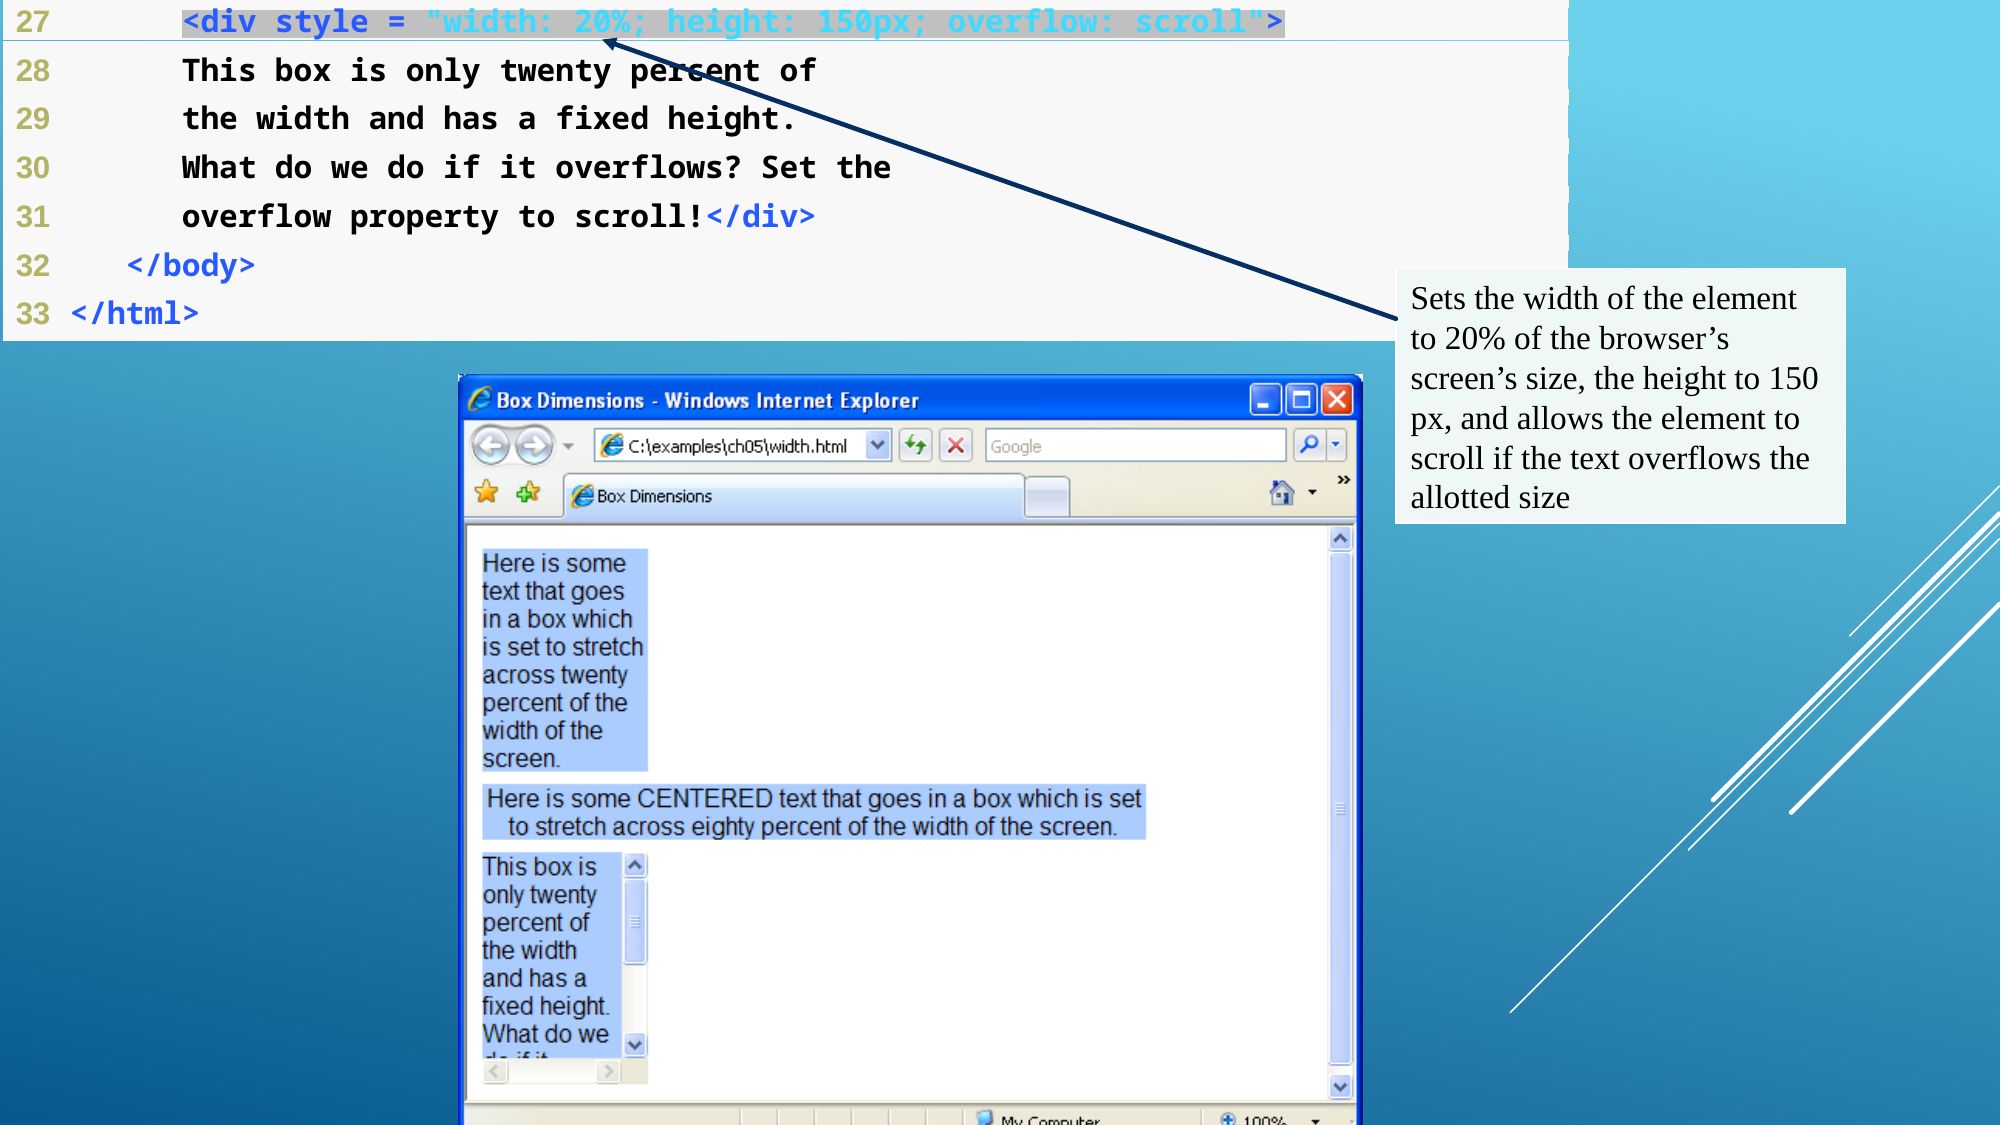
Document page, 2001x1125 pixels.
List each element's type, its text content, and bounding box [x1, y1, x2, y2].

text_box Sets the width of the element to 20% of the browser’s screen’s size, the height to 150 px, and allows the element to scroll if the text overflows the allotted size [1395, 268, 1846, 523]
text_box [2, 0, 1639, 472]
picture [457, 374, 1363, 1125]
